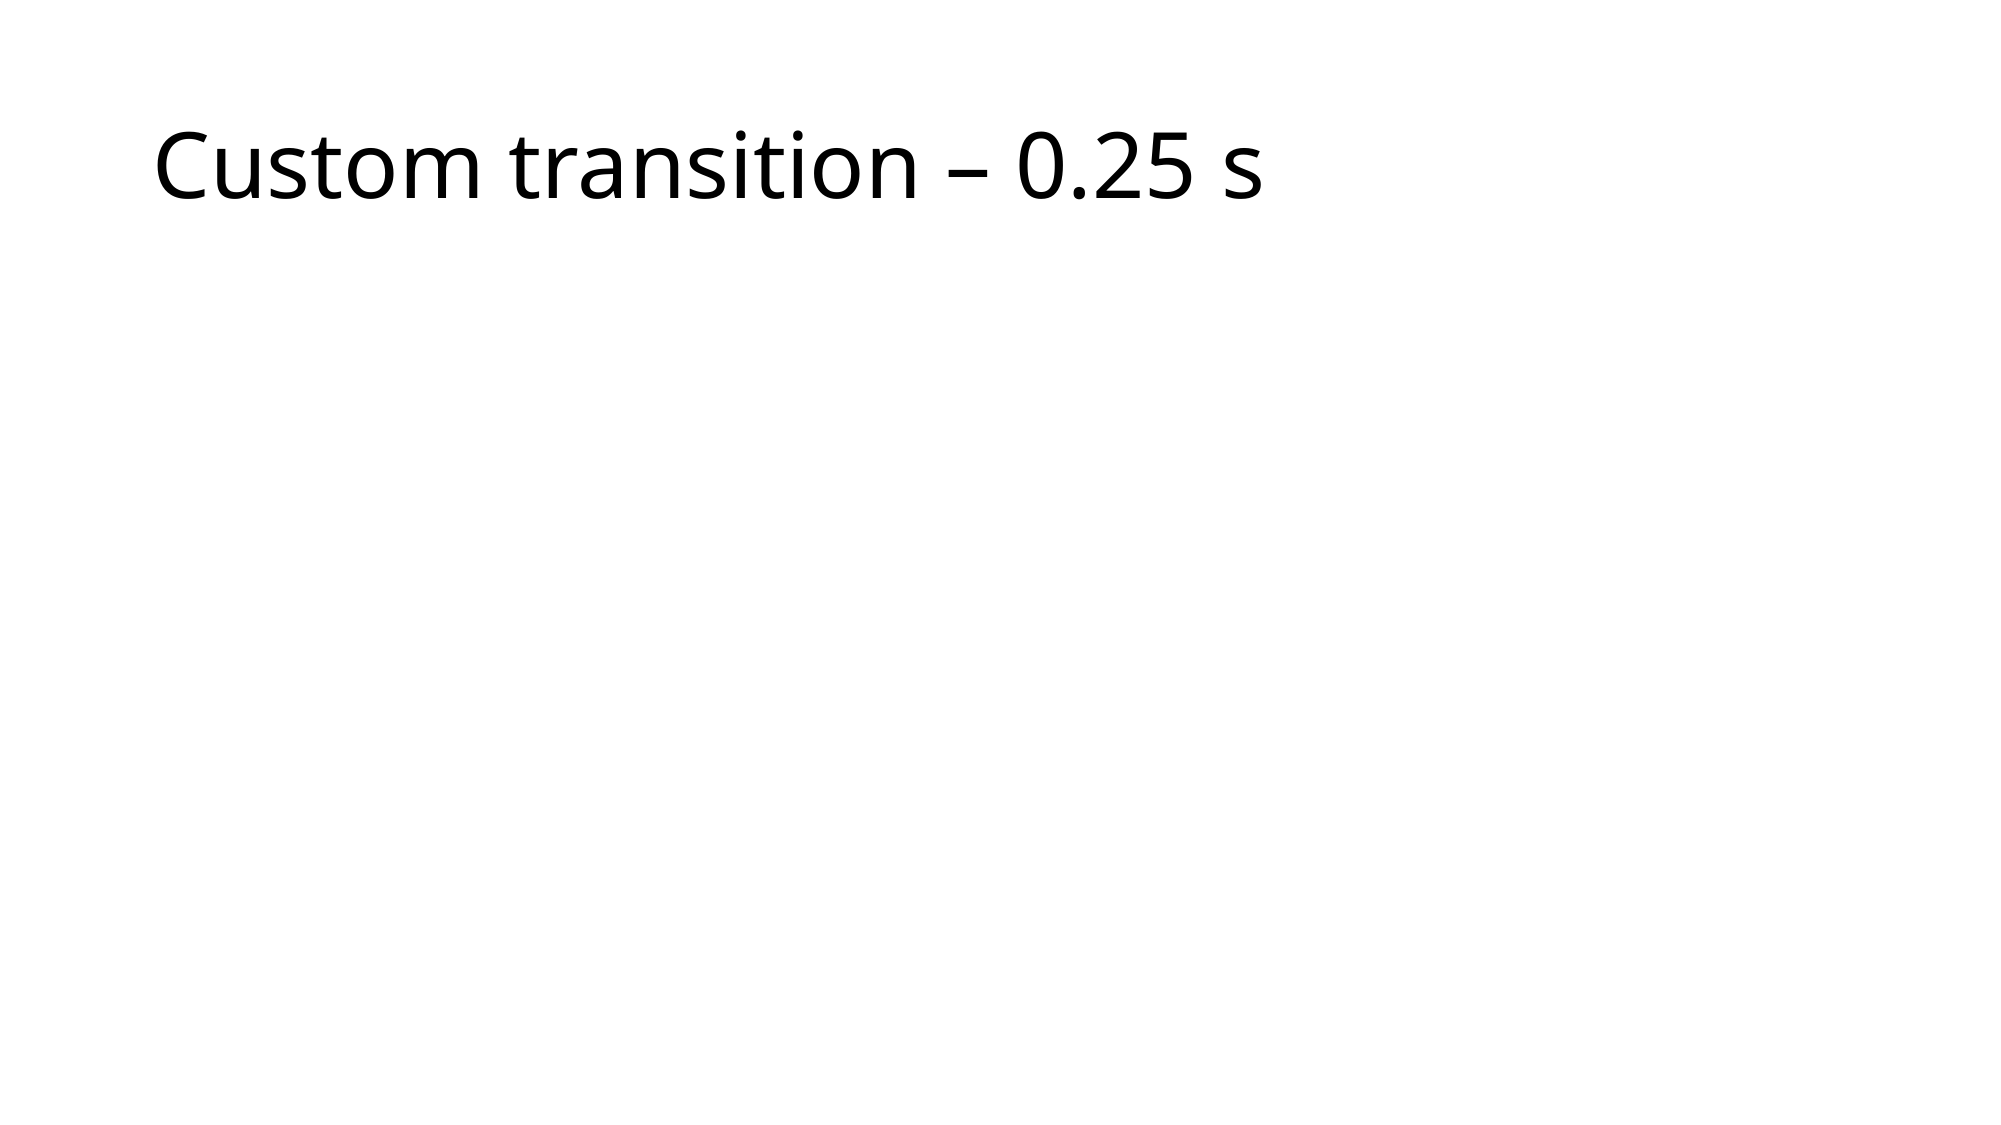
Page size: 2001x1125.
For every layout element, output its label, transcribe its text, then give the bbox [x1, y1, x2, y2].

text_box Custom transition – 0.25 s [137, 59, 1863, 278]
